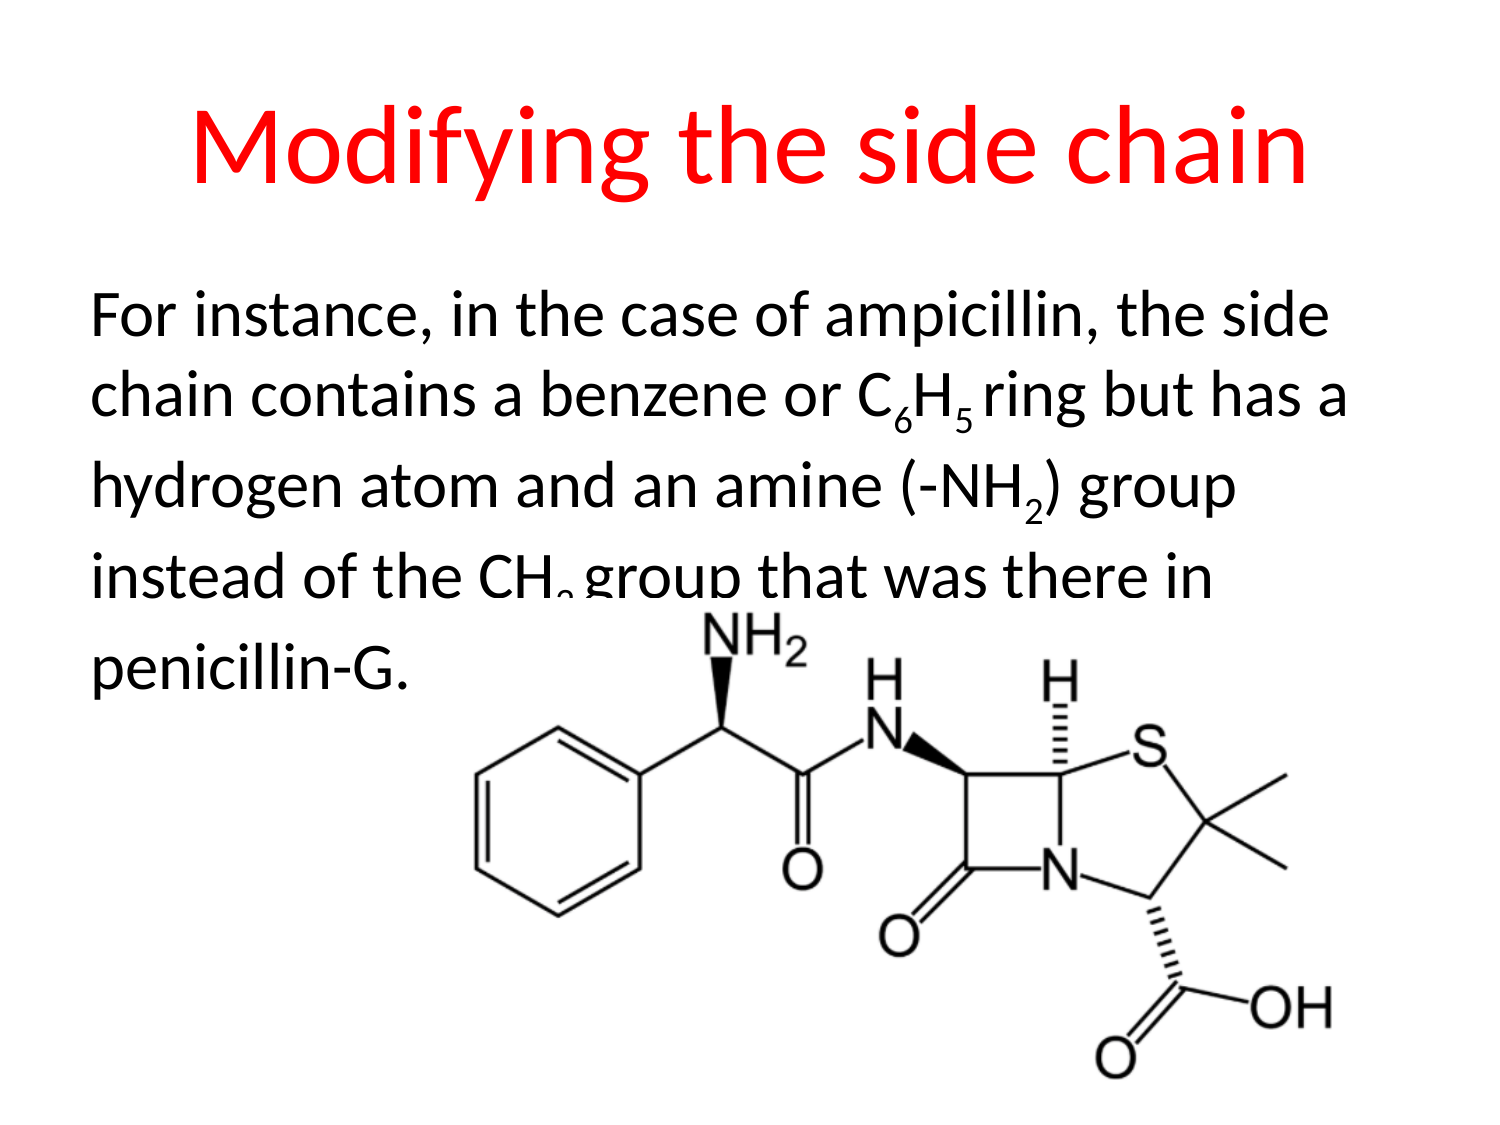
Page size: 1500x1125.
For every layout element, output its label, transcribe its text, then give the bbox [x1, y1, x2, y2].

list For instance, in the case of ampicillin, the side chain contains a benzene or C6H5 ring but has a hydrogen atom and an amine (-NH2) group instead of the CH2 group that was there in penicillin-G. [75, 262, 1425, 1005]
picture [450, 598, 1346, 1088]
title Modifying the side chain [75, 45, 1425, 233]
